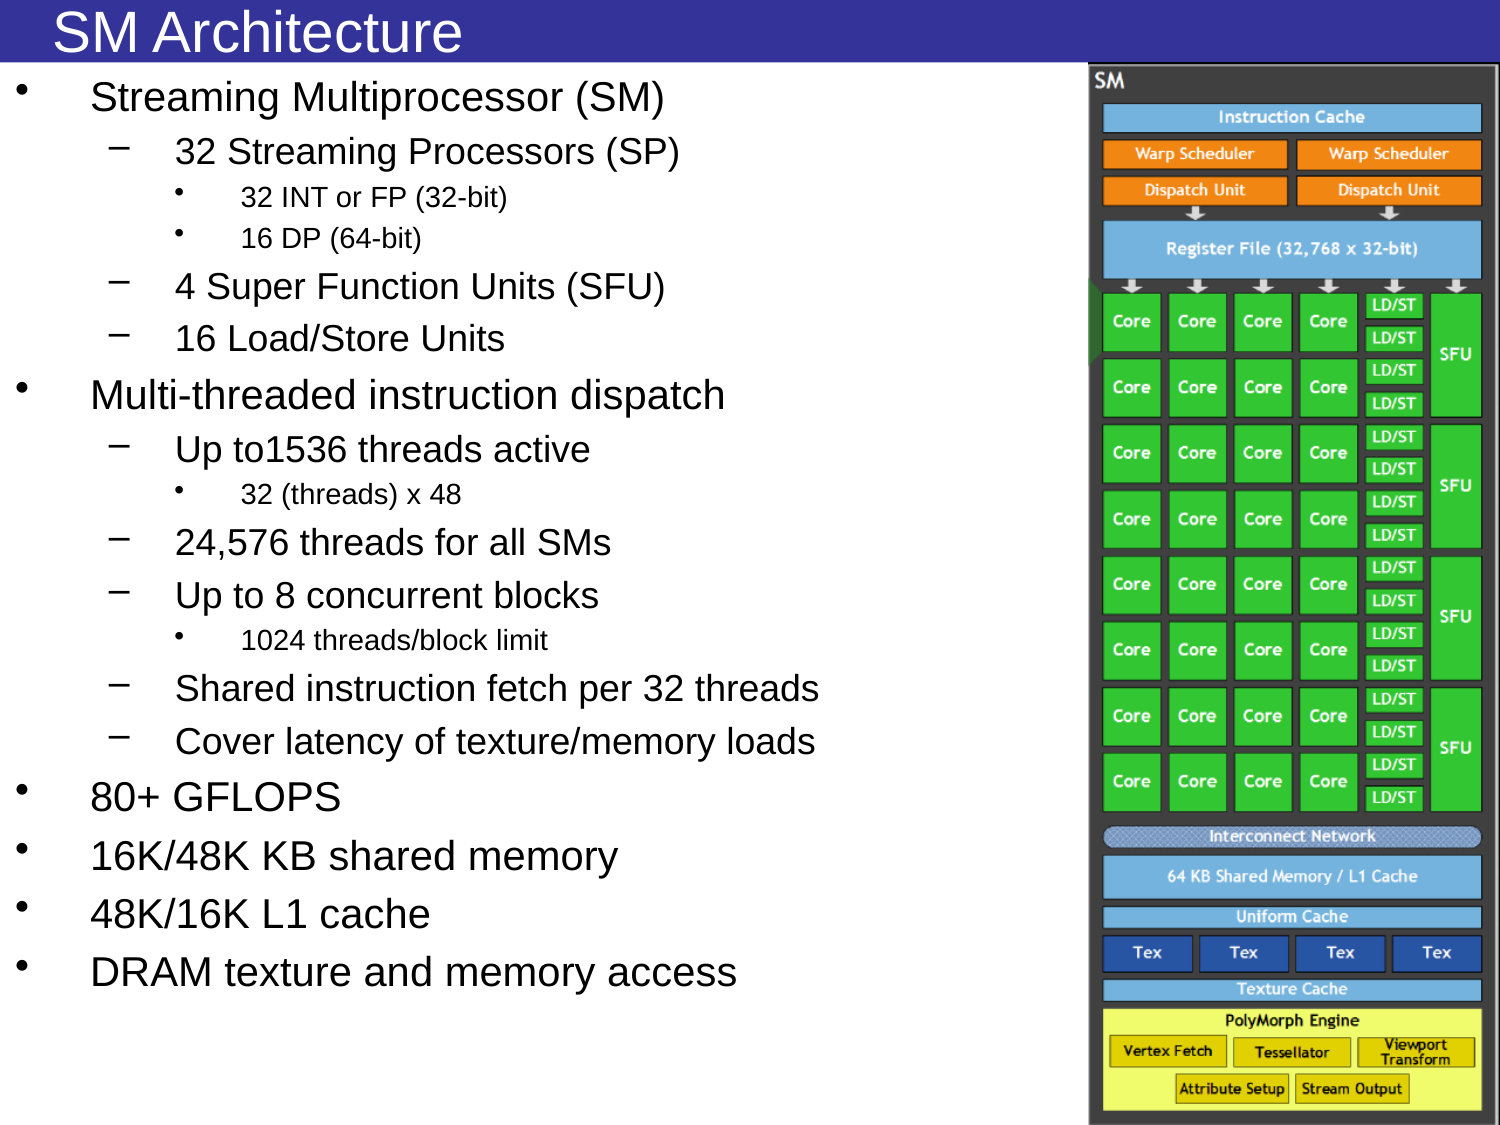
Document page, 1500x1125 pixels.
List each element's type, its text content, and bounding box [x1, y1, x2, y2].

list Streaming Multiprocessor (SM) 32 Streaming Processors (SP) 32 INT or FP (32-bit) 16 DP (64-bit) 4 Super Function Units (SFU) 16 Load/Store Units Multi-threaded instruction dispatch Up to1536 threads active 32 (threads) x 48 24,576 threads for all SMs Up to 8 concurrent blocks 1024 threads/block limit Shared instruction fetch per 32 threads Cover latency of texture/memory loads 80+ GFLOPS 16K/48K KB shared memory 48K/16K L1 cache DRAM texture and memory access [0, 62, 1026, 1125]
picture [1087, 62, 1500, 1125]
title SM Architecture [37, 7, 1426, 51]
